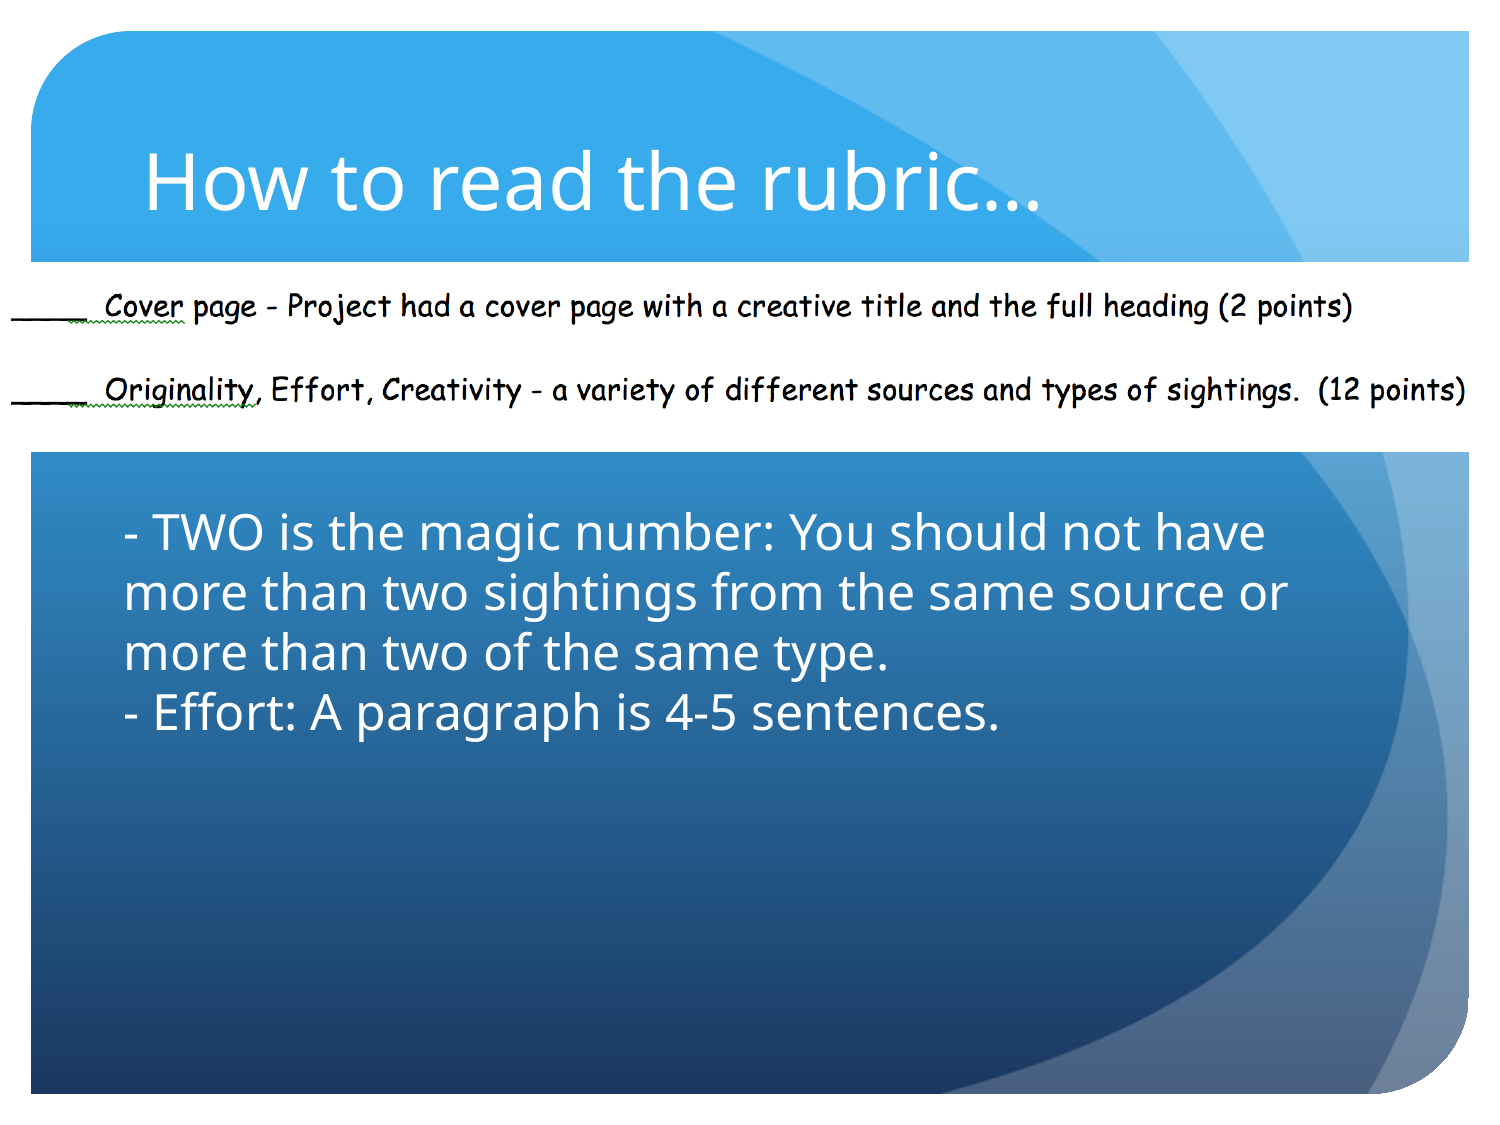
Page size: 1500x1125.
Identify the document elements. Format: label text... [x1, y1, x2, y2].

title How to read the rubric… [127, 62, 1372, 234]
text_box - TWO is the magic number: You should not have more than two sightings from the same source or more than two of the same type. - Effort: A paragraph is 4-5 sentences. [109, 492, 1405, 748]
picture [0, 30, 1500, 1094]
